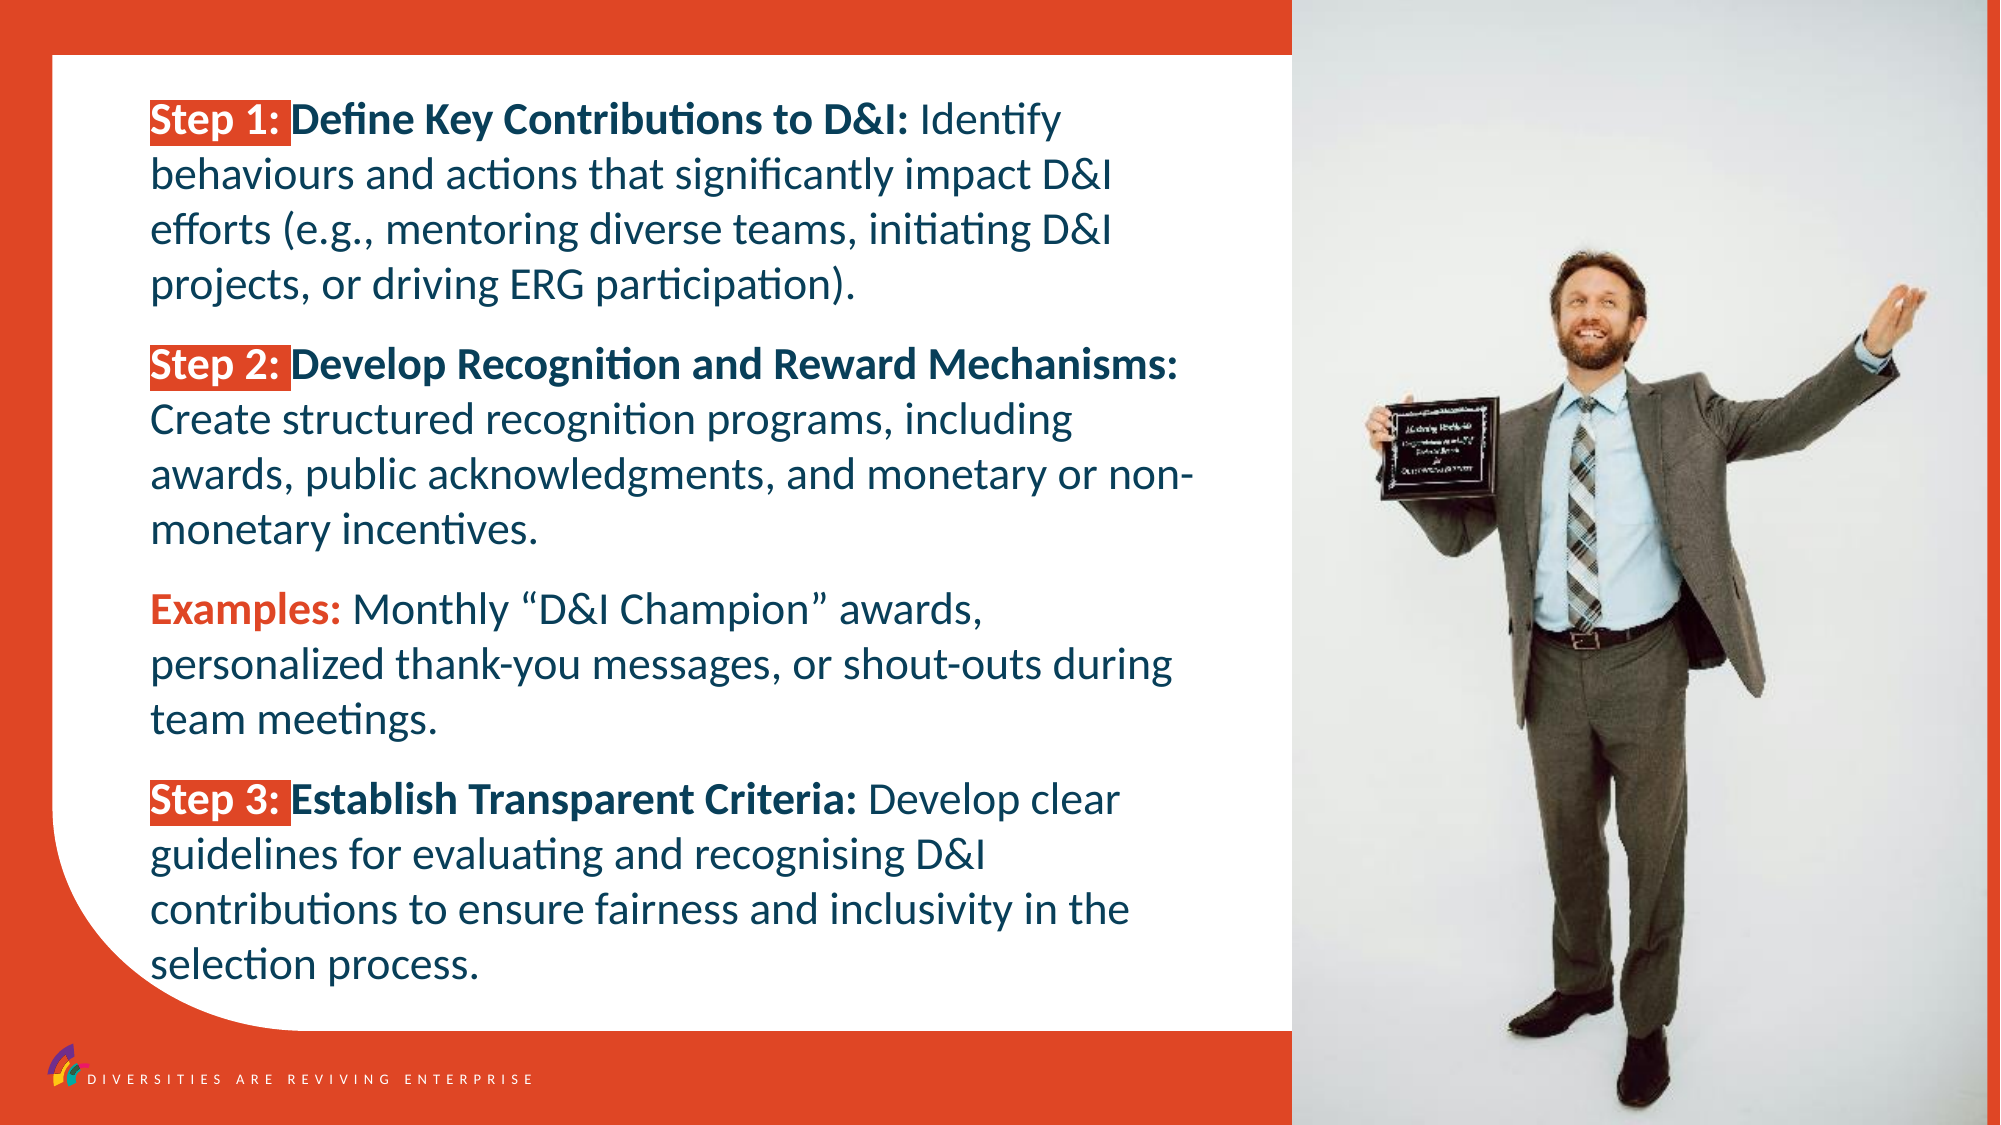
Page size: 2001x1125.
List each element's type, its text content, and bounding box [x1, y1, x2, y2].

list Step 1: Define Key Contributions to D&I: Identify behaviours and actions that significantly impact D&I efforts (e.g., mentoring diverse teams, initiating D&I projects, or driving ERG participation). Step 2: Develop Recognition and Reward Mechanisms: Create structured recognition programs, including awards, public acknowledgments, and monetary or non-monetary incentives. Examples: Monthly “D&I Champion” awards, personalized thank-you messages, or shout-outs during team meetings. Step 3: Establish Transparent Criteria: Develop clear guidelines for evaluating and recognising D&I contributions to ensure fairness and inclusivity in the selection process. [135, 81, 1216, 714]
picture [1292, 0, 1988, 1125]
